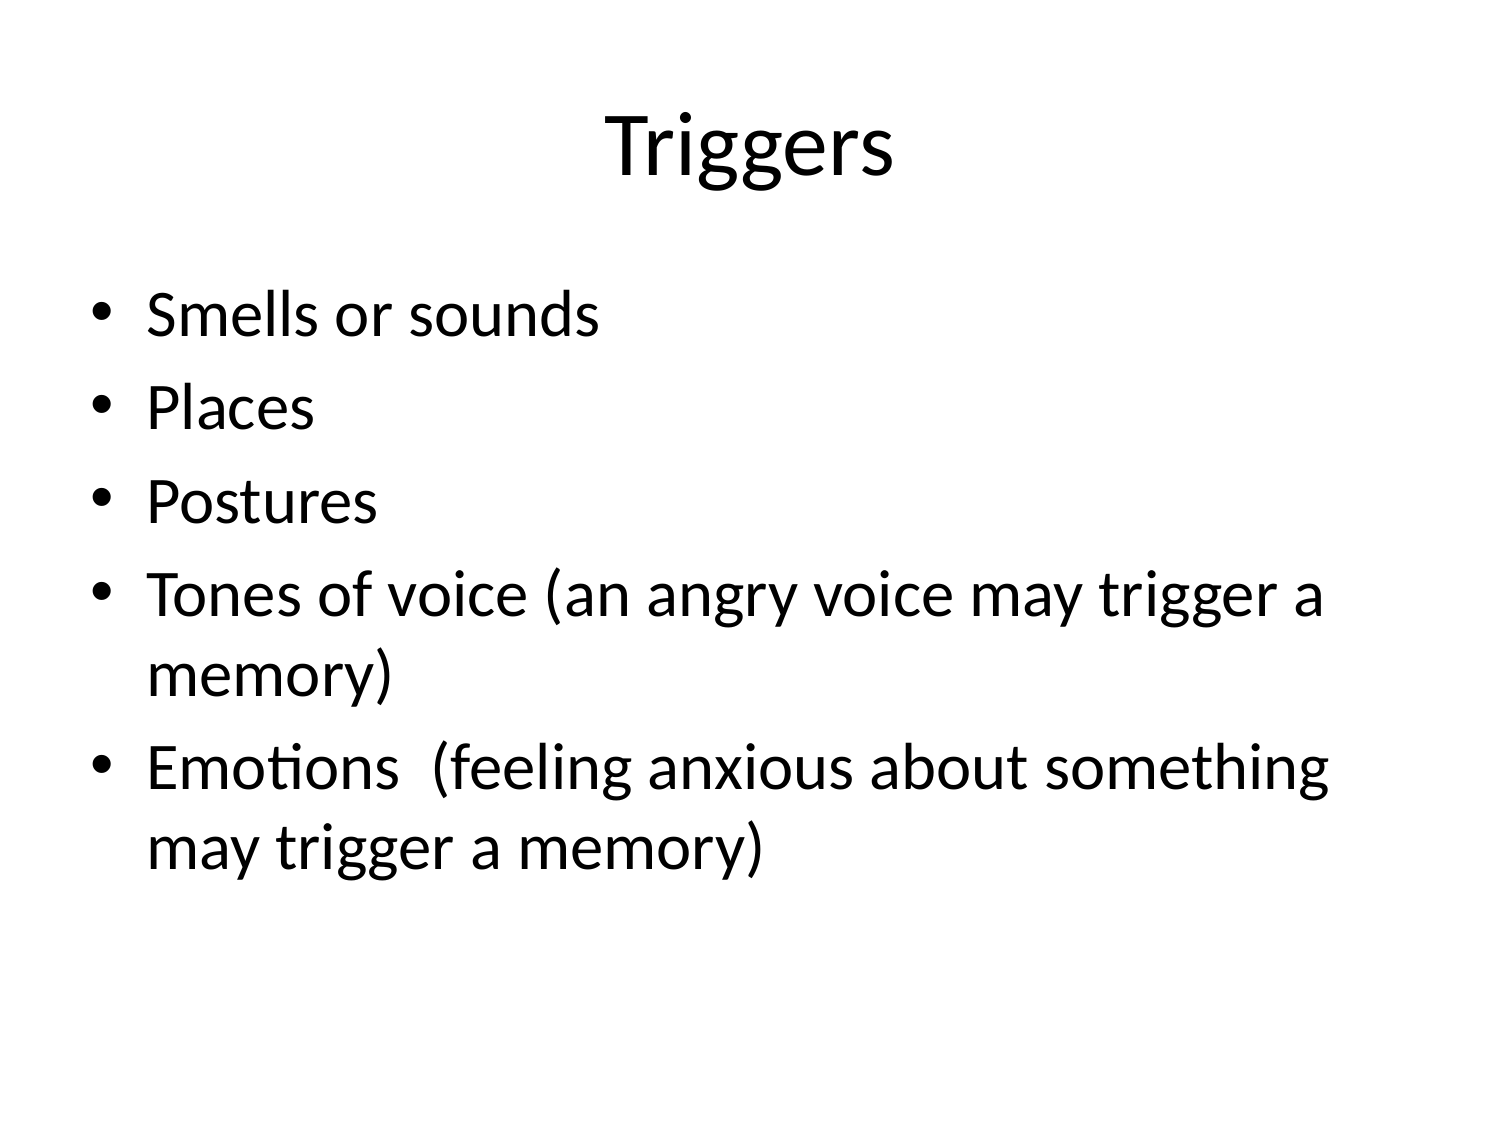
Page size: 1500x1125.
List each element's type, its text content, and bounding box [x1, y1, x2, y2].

title Triggers [75, 45, 1425, 233]
list Smells or sounds Places Postures Tones of voice (an angry voice may trigger a memory) Emotions (feeling anxious about something may trigger a memory) [75, 262, 1425, 1005]
